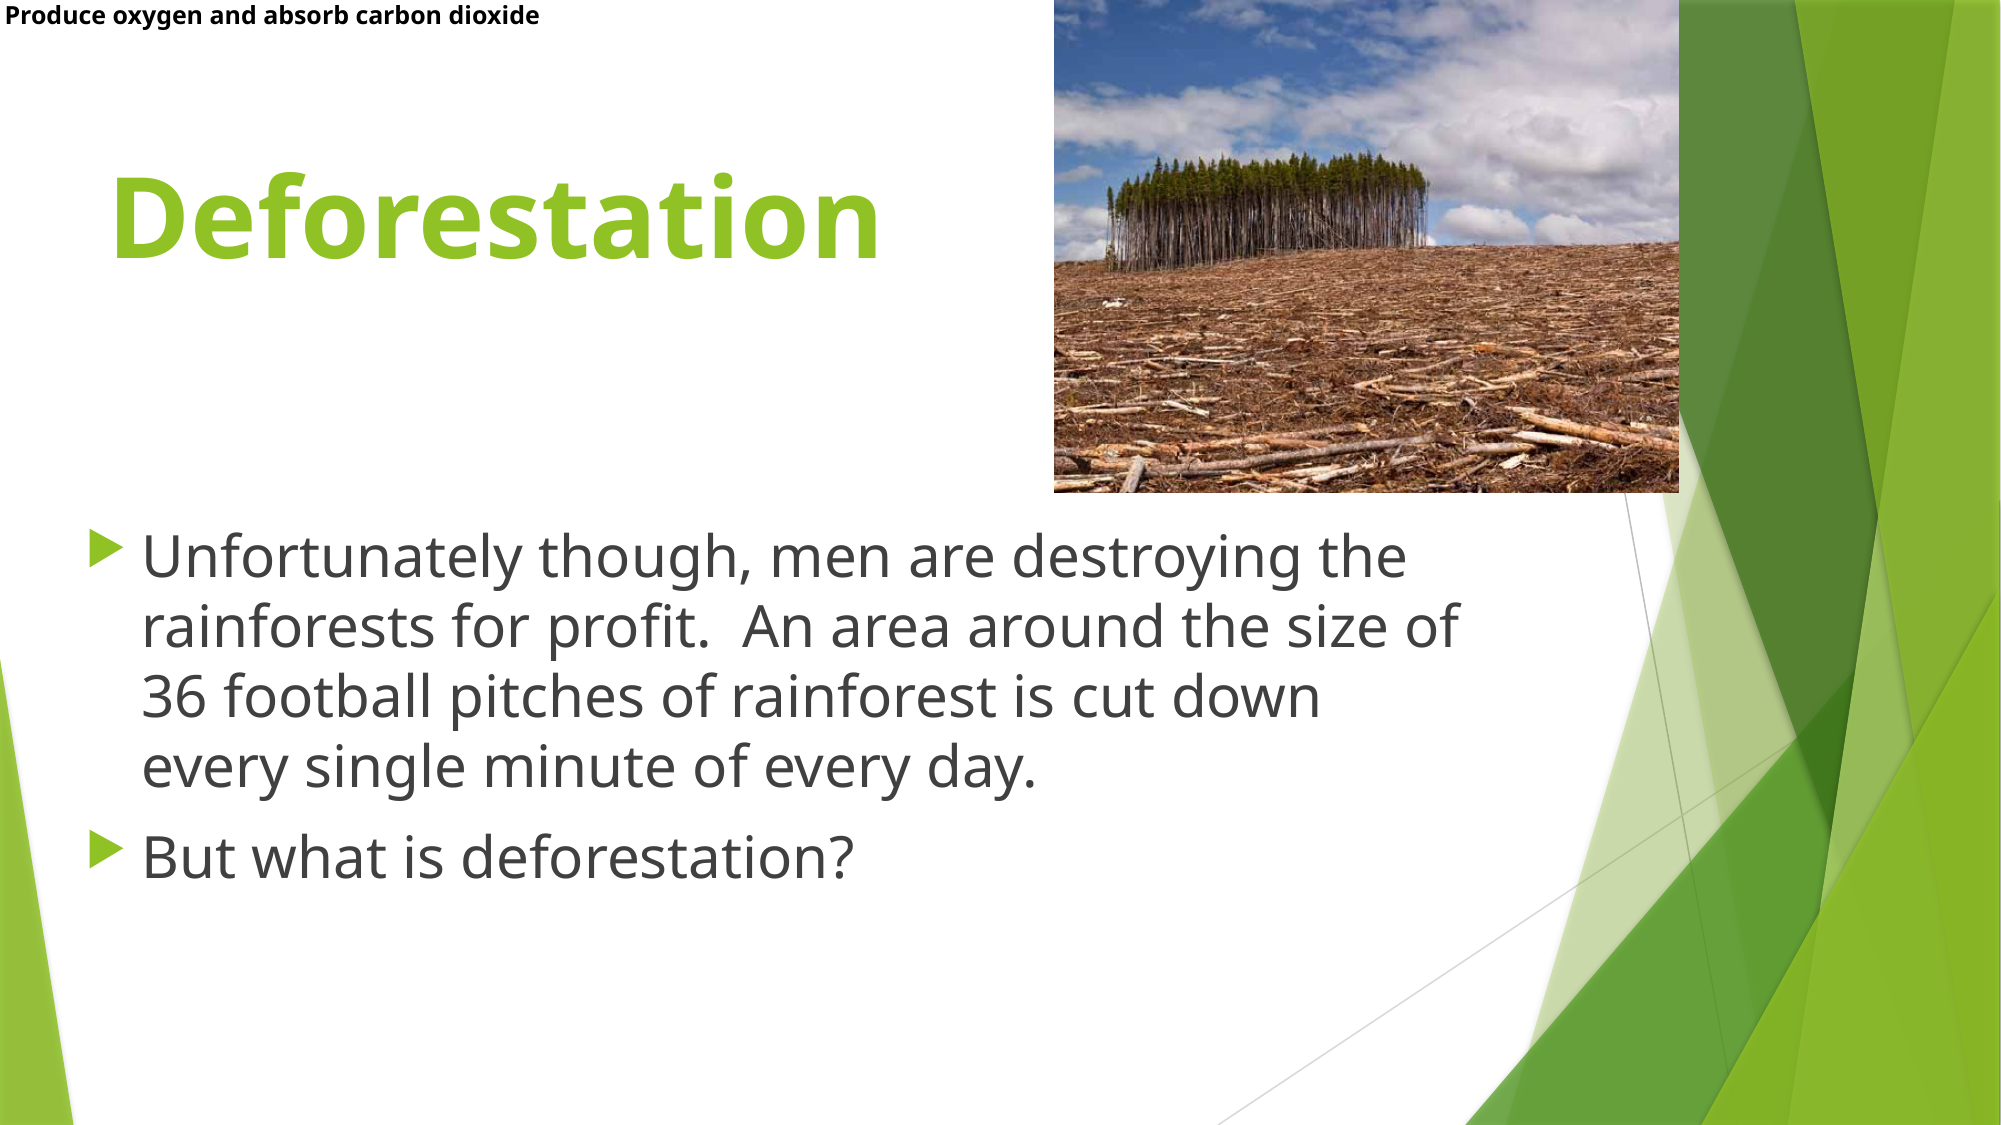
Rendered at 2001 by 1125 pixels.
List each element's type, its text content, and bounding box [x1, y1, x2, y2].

title Deforestation [92, 138, 1048, 355]
picture [1053, 0, 1680, 494]
list Unfortunately though, men are destroying the rainforests for profit. An area around the size of 36 football pitches of rainforest is cut down every single minute of every day. But what is deforestation? [70, 512, 1481, 981]
text_box Produce oxygen and absorb carbon dioxide [0, 0, 556, 83]
